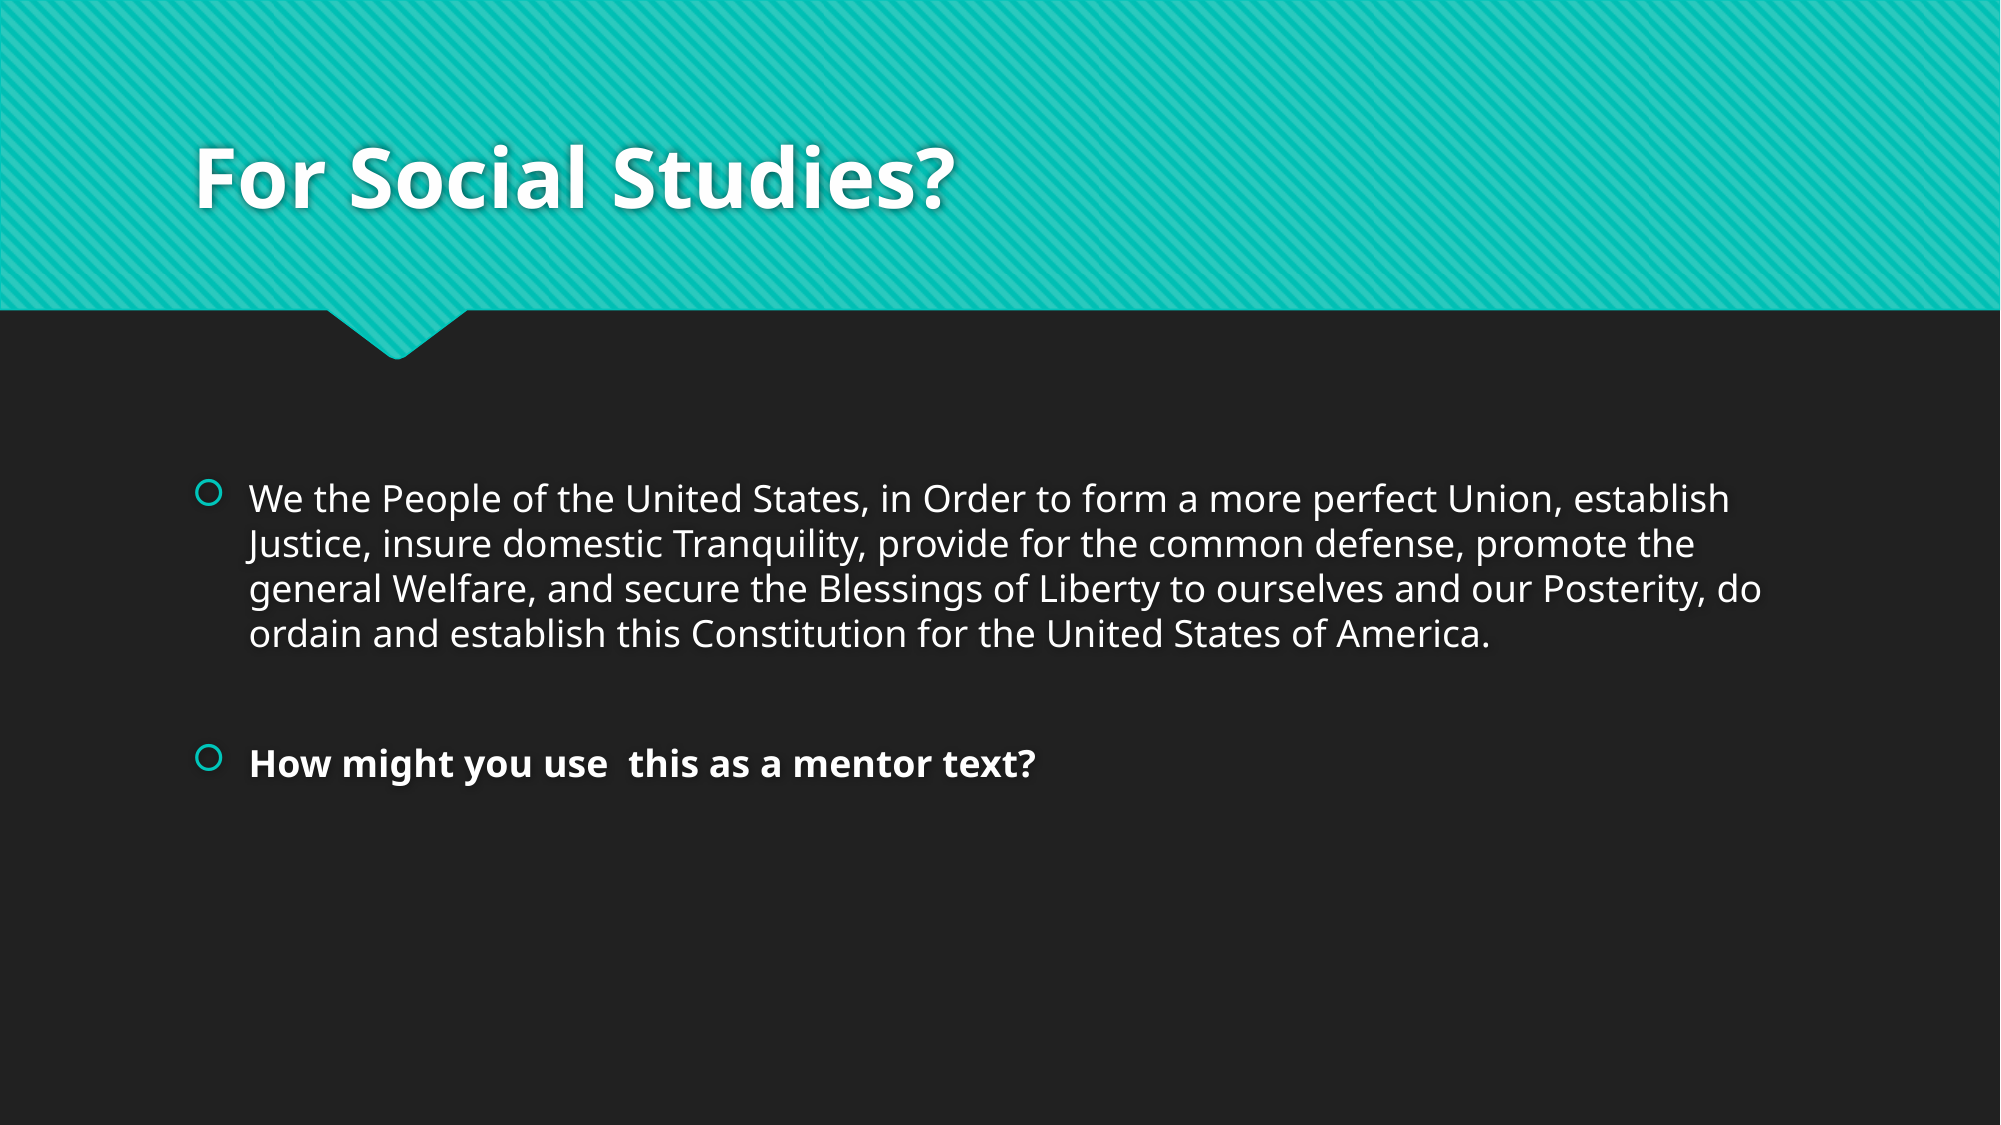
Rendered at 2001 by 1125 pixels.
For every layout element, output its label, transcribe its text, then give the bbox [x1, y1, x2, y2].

title For Social Studies? [177, 73, 1823, 233]
list We the People of the United States, in Order to form a more perfect Union, establish Justice, insure domestic Tranquility, provide for the common defense, promote the general Welfare, and secure the Blessings of Liberty to ourselves and our Posterity, do ordain and establish this Constitution for the United States of America. How might you use this as a mentor text? [177, 364, 1823, 962]
